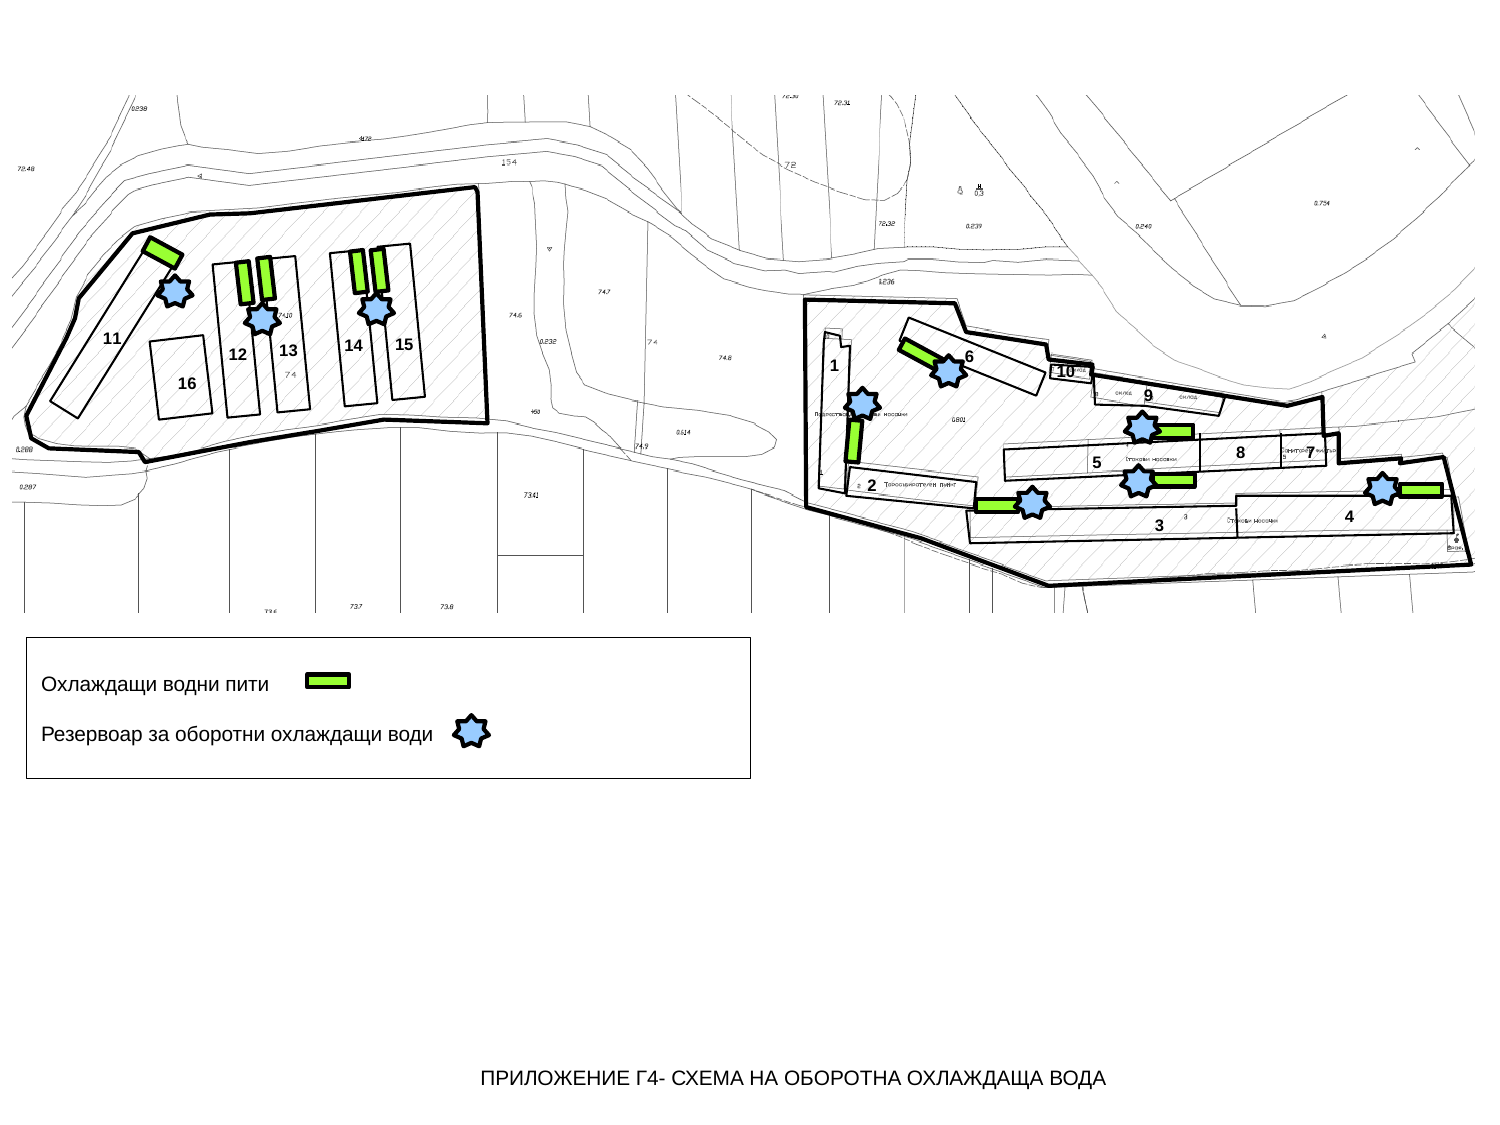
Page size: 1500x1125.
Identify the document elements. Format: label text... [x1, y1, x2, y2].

picture [12, 95, 1476, 613]
text_box ПРИЛОЖЕНИЕ Г4- СХЕМА НА ОБОРОТНА ОХЛАЖДАЩА ВОДА [423, 1057, 1163, 1097]
text_box [451, 713, 492, 749]
text_box [305, 672, 351, 689]
text_box Охлаждащи водни пити Резервоар за оборотни охлаждащи води [24, 635, 753, 780]
